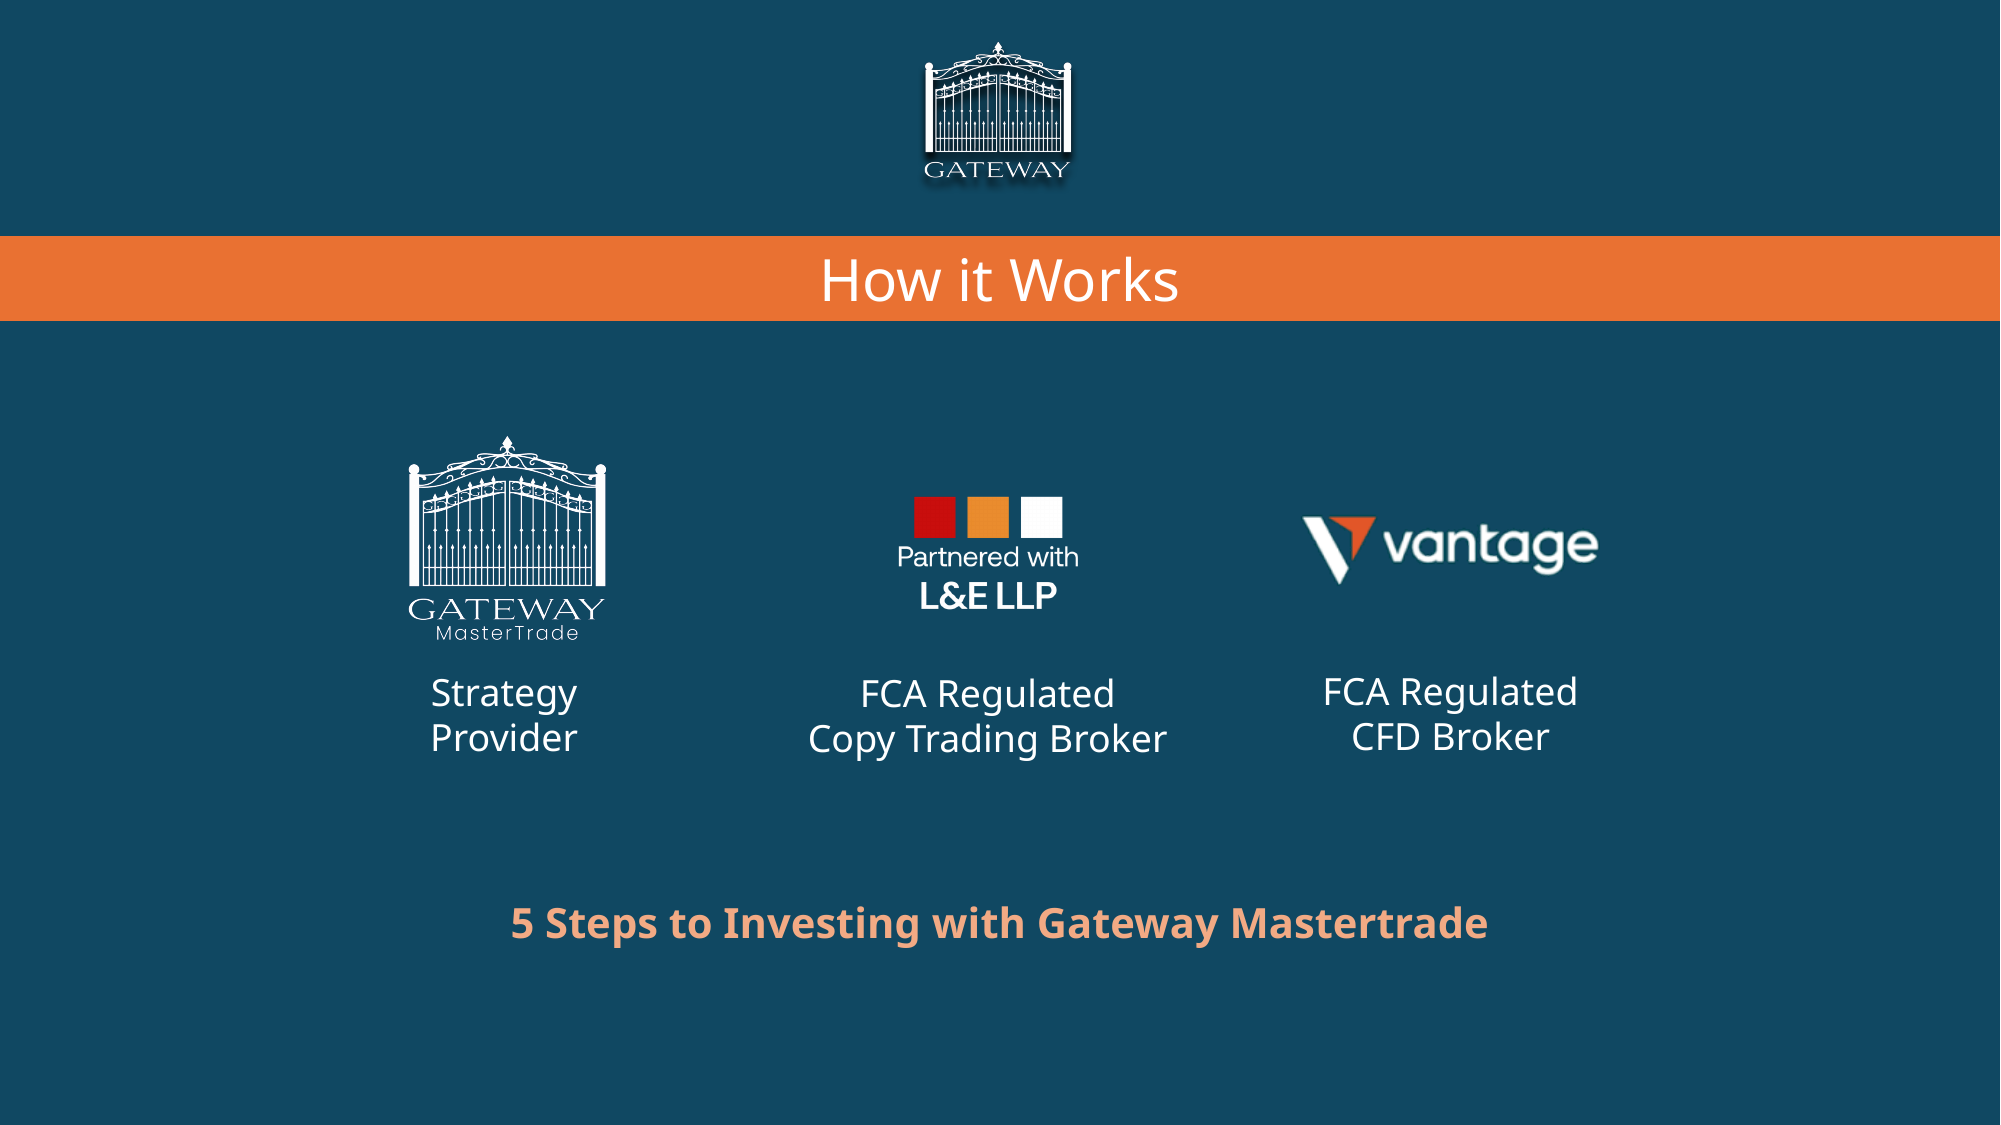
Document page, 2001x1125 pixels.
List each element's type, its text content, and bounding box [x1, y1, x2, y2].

picture [401, 432, 614, 645]
text_box How it Works [0, 236, 2000, 321]
text_box Strategy Provider [415, 662, 593, 767]
picture [910, 31, 1090, 186]
text_box FCA Regulated CFD Broker [1307, 660, 1594, 766]
picture [1287, 462, 1614, 630]
text_box FCA Regulated Copy Trading Broker [793, 662, 1183, 767]
text_box 5 Steps to Investing with Gateway Mastertrade [205, 889, 1794, 955]
picture [873, 478, 1103, 647]
